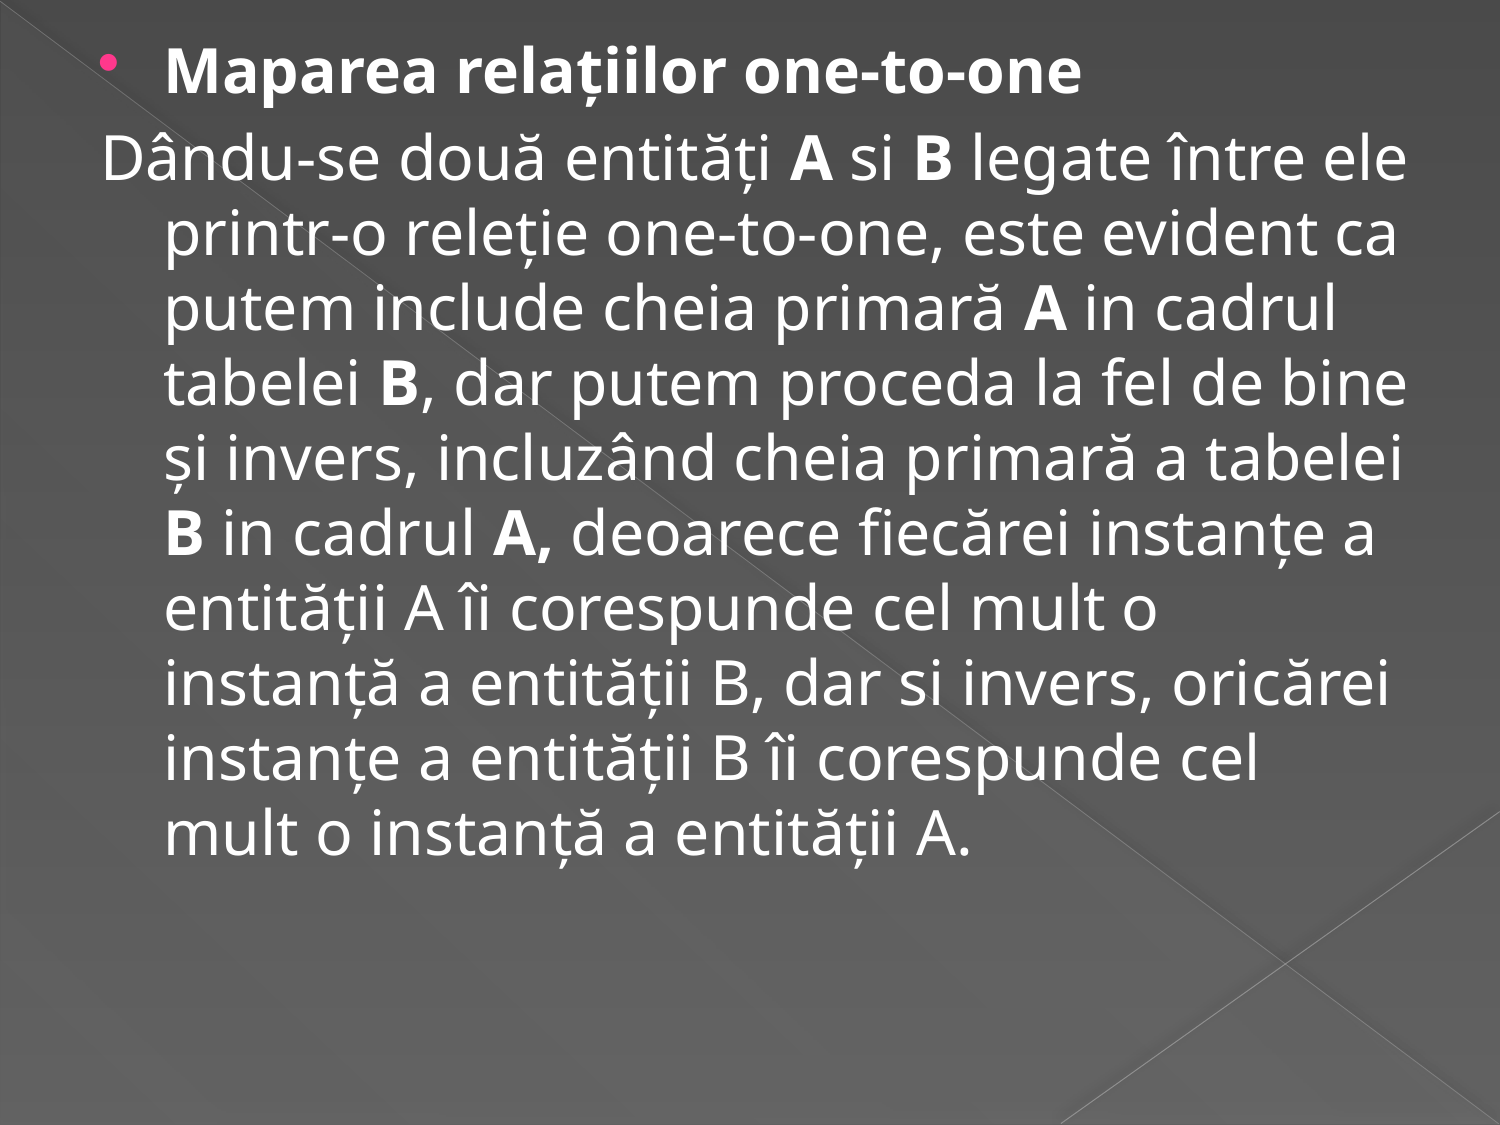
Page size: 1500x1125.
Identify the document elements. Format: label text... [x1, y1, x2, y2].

list Maparea relaţiilor one-to-one Dându-se două entităţi A si B legate între ele printr-o releţie one-to-one, este evident ca putem include cheia primară A in cadrul tabelei B, dar putem proceda la fel de bine şi invers, incluzând cheia primară a tabelei B in cadrul A, deoarece fiecărei instanţe a entităţii A îi corespunde cel mult o instanţă a entităţii B, dar si invers, oricărei instanţe a entităţii B îi corespunde cel mult o instanţă a entităţii A. [75, 23, 1425, 1005]
